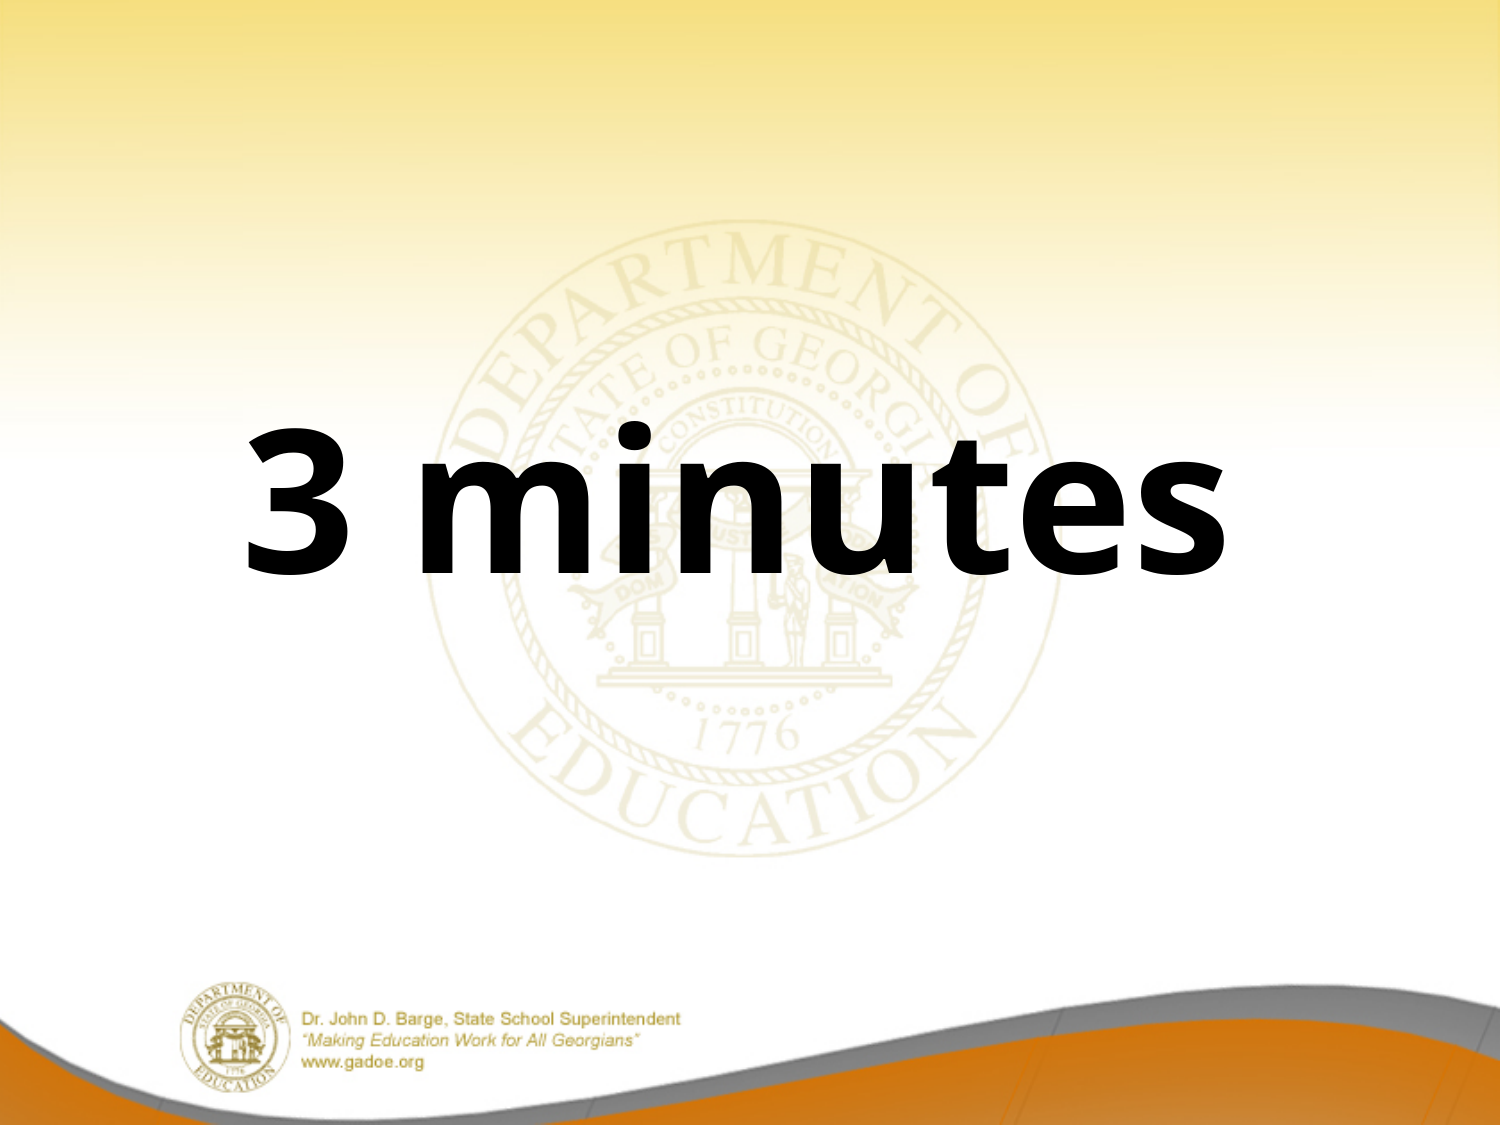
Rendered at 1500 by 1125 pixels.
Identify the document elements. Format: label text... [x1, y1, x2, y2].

title 3 minutes [62, 399, 1413, 588]
picture [0, 0, 1500, 1125]
